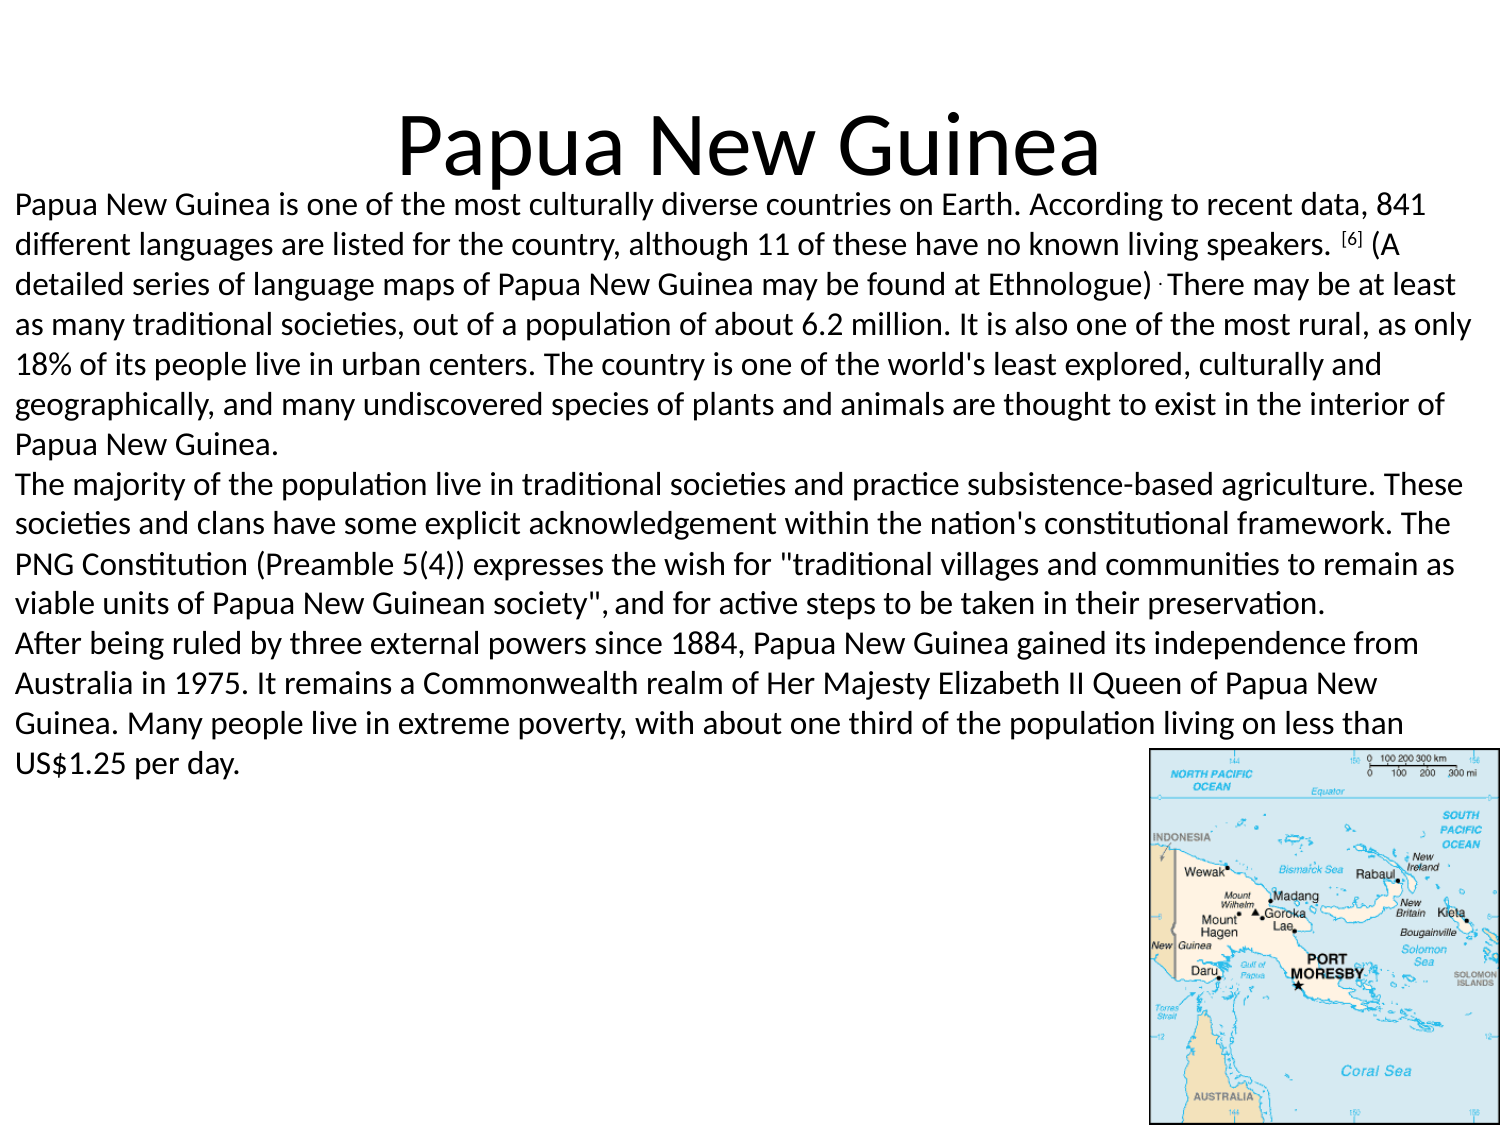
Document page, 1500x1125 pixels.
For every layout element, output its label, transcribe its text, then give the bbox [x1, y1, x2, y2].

title Papua New Guinea [75, 45, 1425, 174]
picture [1149, 748, 1500, 1125]
text_box Papua New Guinea is one of the most culturally diverse countries on Earth. According to recent data, 841 different languages are listed for the country, although 11 of these have no known living speakers. [6] (A detailed series of language maps of Papua New Guinea may be found at Ethnologue) . There may be at least as many traditional societies, out of a population of about 6.2 million. It is also one of the most rural, as only 18% of its people live in urban centers. The country is one of the world's least explored, culturally and geographically, and many undiscovered species of plants and animals are thought to exist in the interior of Papua New Guinea. The majority of the population live in traditional societies and practice subsistence-based agriculture. These societies and clans have some explicit acknowledgement within the nation's constitutional framework. The PNG Constitution (Preamble 5(4)) expresses the wish for "traditional villages and communities to remain as viable units of Papua New Guinean society", and for active steps to be taken in their preservation. After being ruled by three external powers since 1884, Papua New Guinea gained its independence from Australia in 1975. It remains a Commonwealth realm of Her Majesty Elizabeth II Queen of Papua New Guinea. Many people live in extreme poverty, with about one third of the population living on less than US$1.25 per day. [0, 174, 1500, 789]
